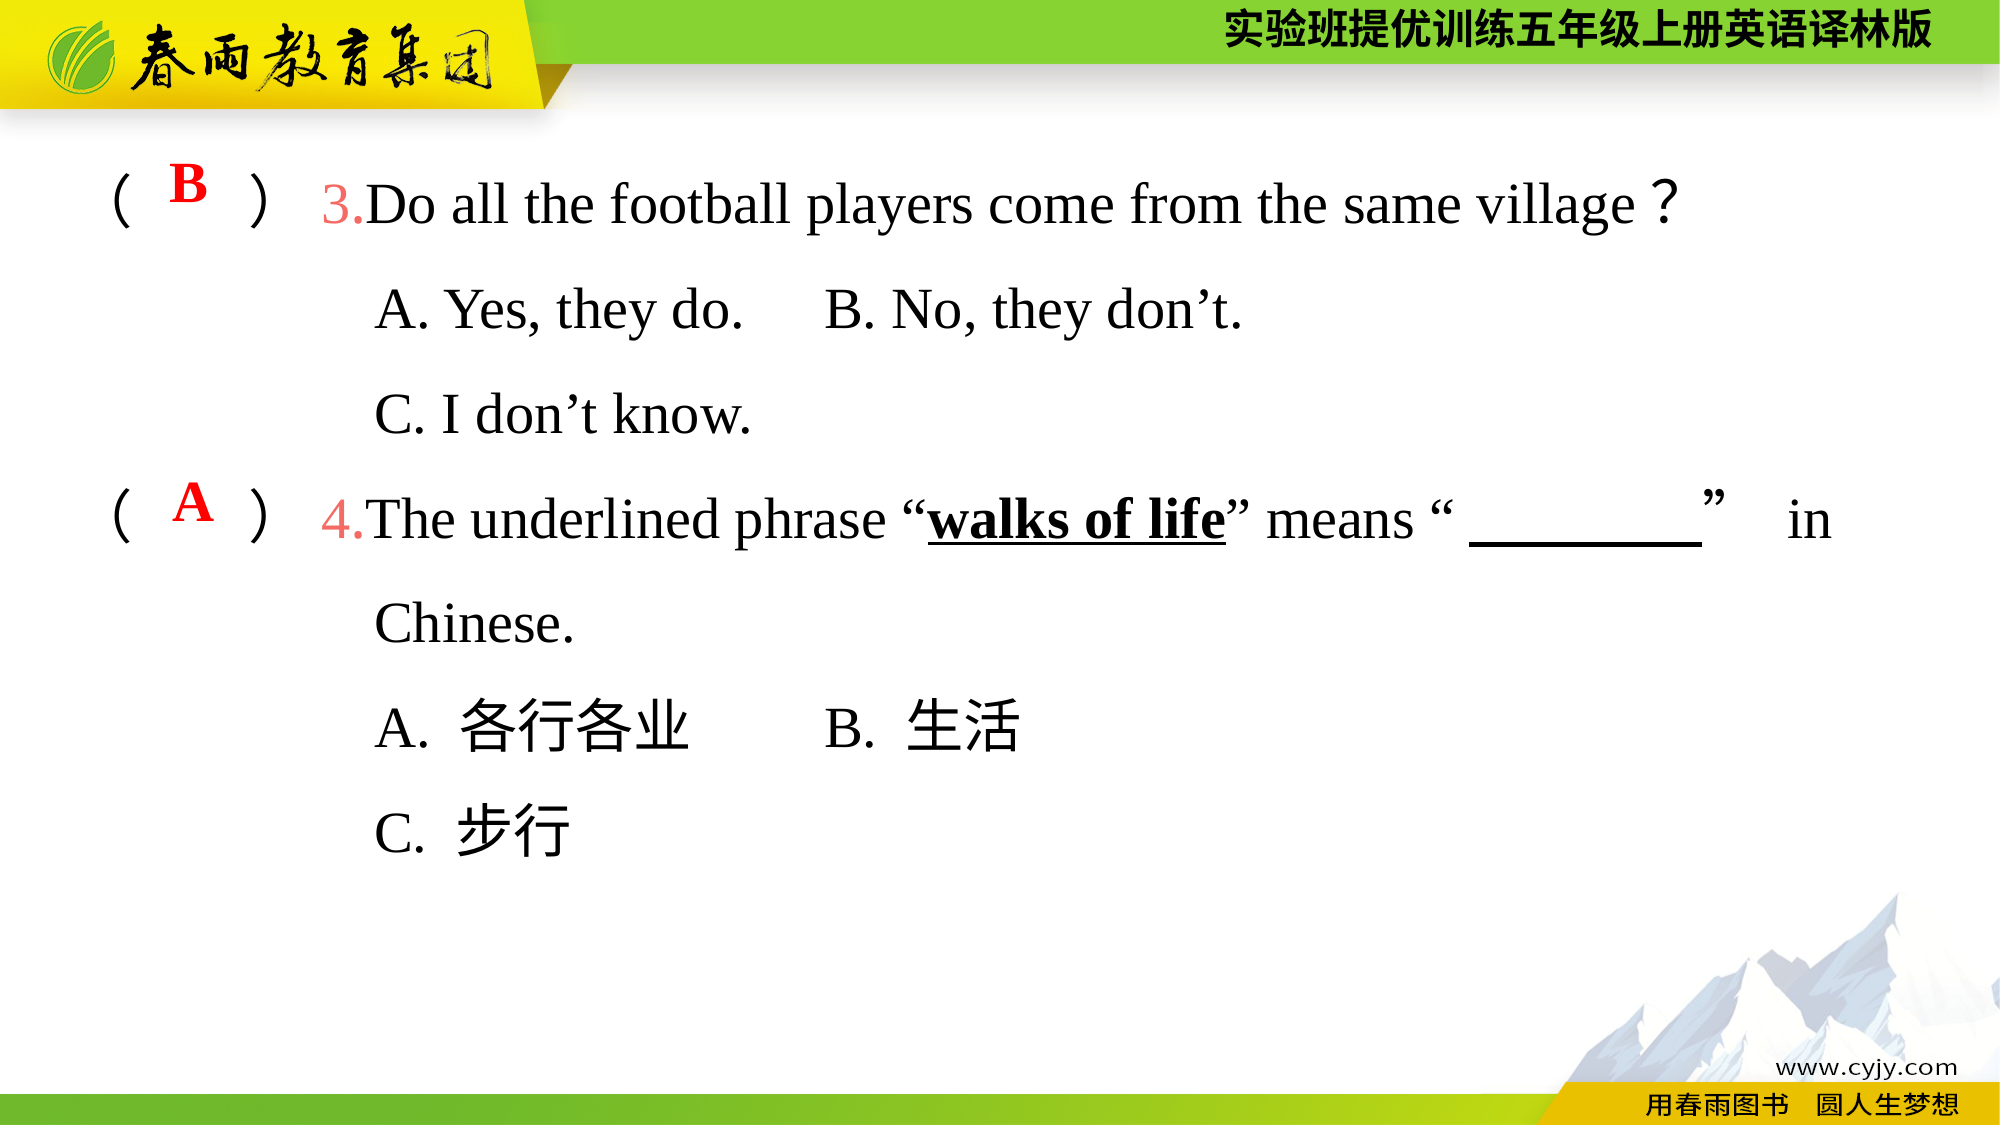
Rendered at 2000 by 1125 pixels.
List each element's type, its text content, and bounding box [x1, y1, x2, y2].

picture [0, 0, 2000, 1125]
text_box B [154, 137, 224, 222]
list （ ）3.Do all the football players come from the same village？ A. Yes, they do. B. No, they don’t. C. I don’t know. （ ）4.The underlined phrase “walks of life” means “ ” in Chinese. A. 各行各业 B. 生活 C. 步行 [59, 122, 1944, 867]
text_box A [157, 456, 230, 541]
